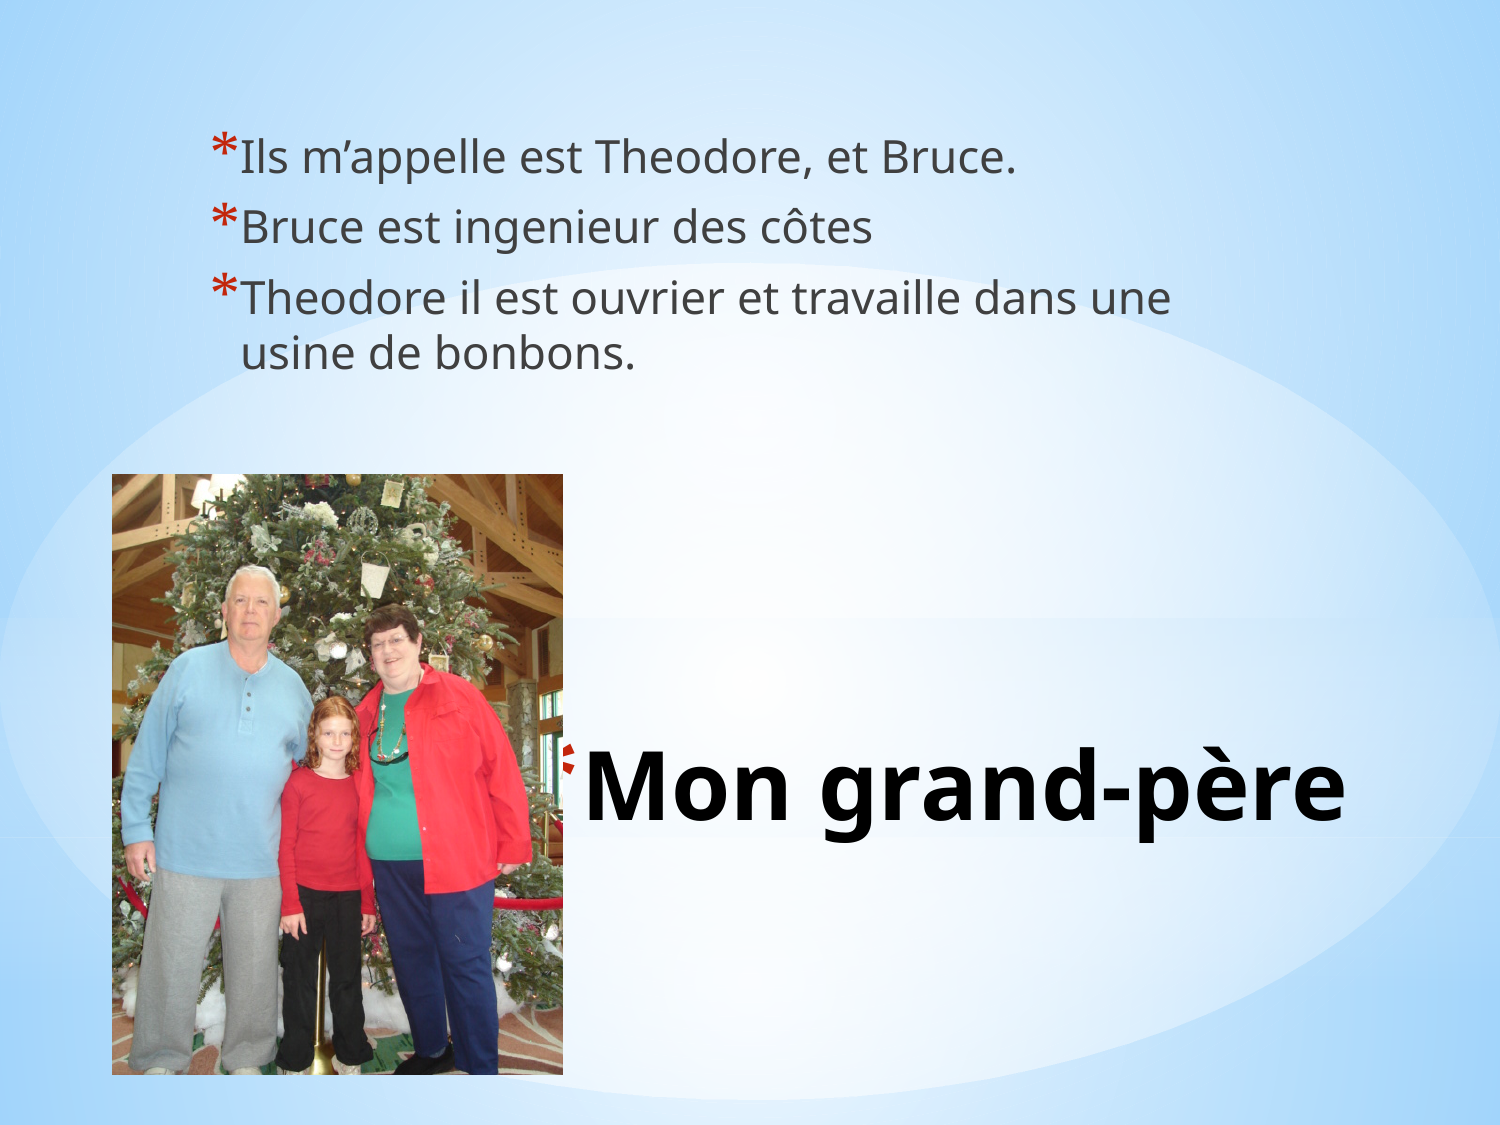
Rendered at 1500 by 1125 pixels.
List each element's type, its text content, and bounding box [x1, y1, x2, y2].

title Mon grand-père [567, 717, 1363, 905]
list Ils m’appelle est Theodore, et Bruce. Bruce est ingenieur des côtes Theodore il est ouvrier et travaille dans une usine de bonbons. [187, 120, 1238, 690]
picture [112, 474, 563, 1076]
